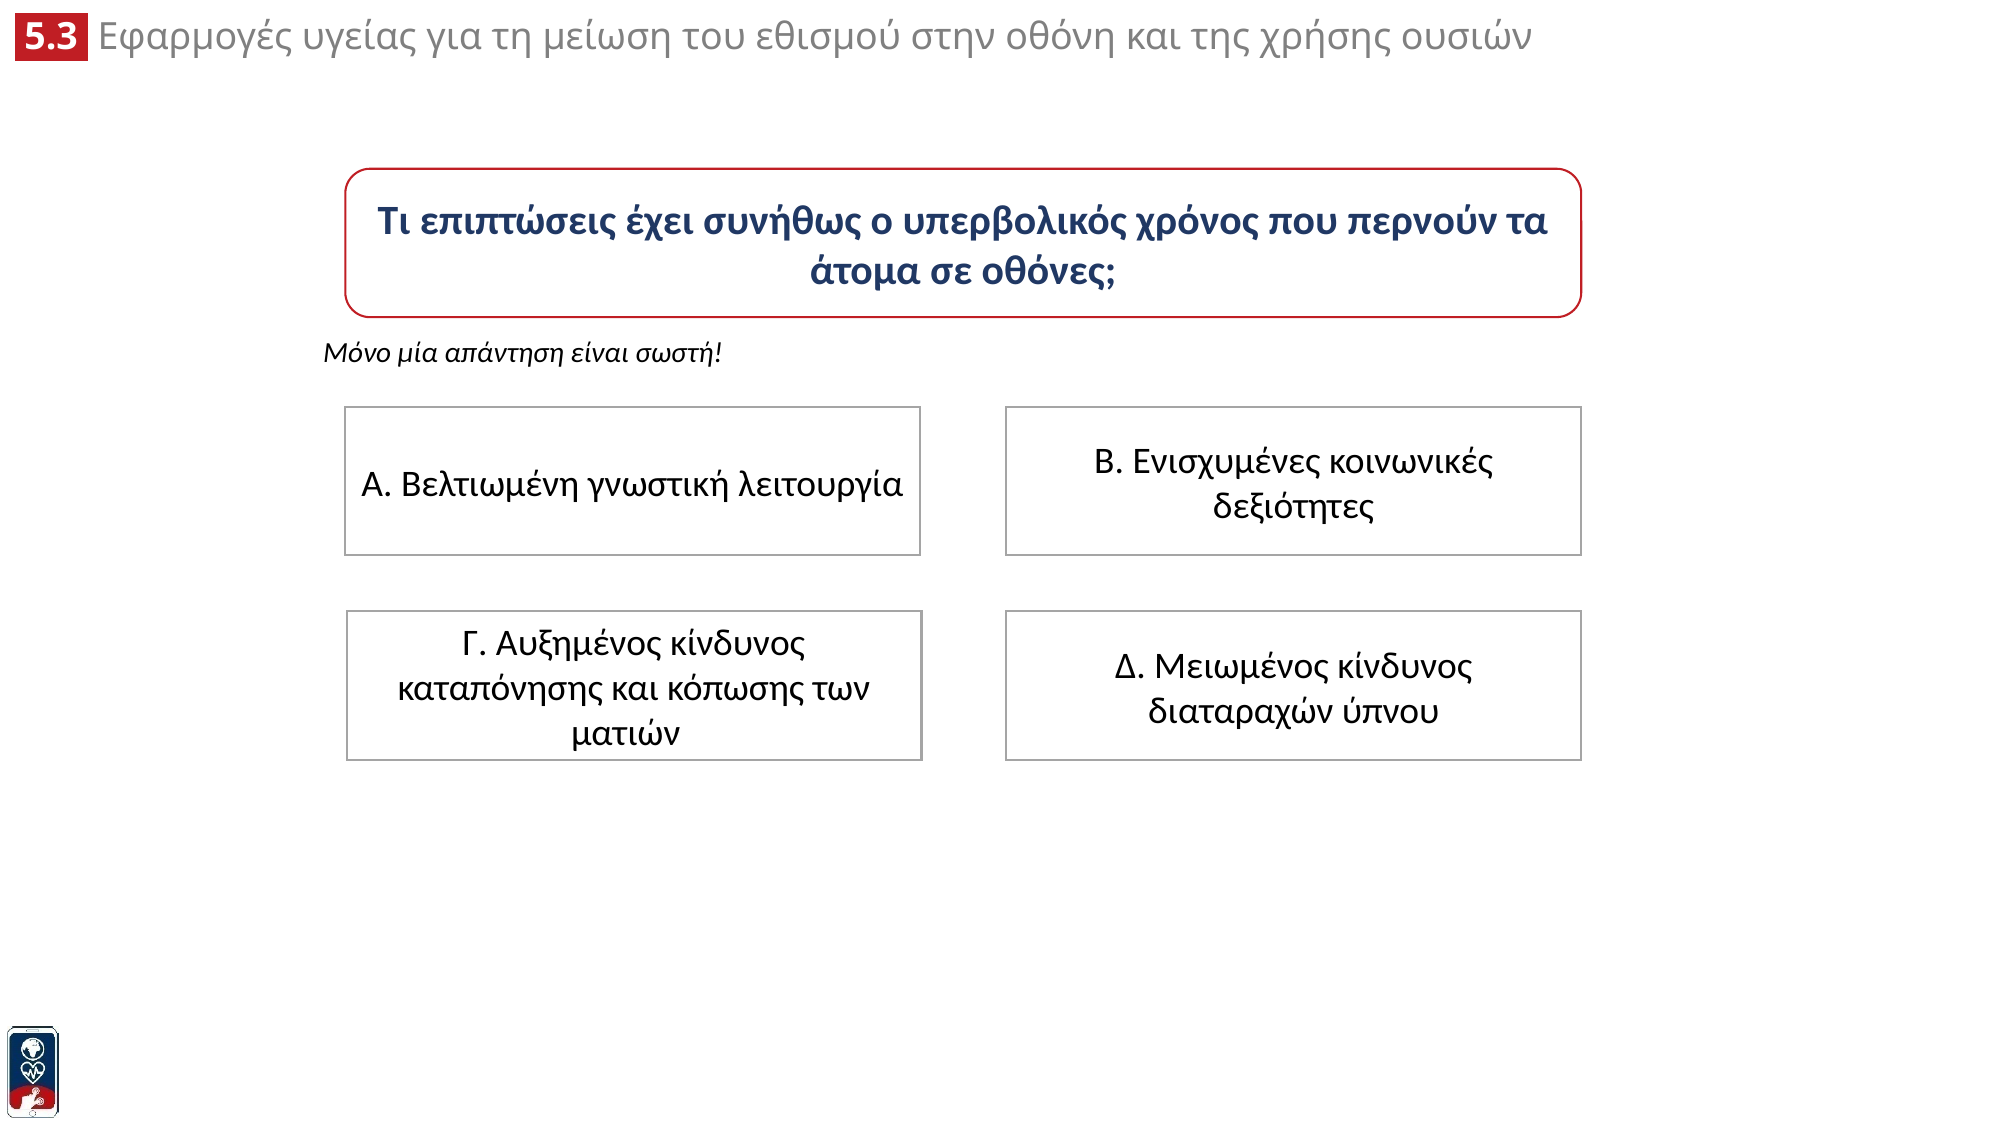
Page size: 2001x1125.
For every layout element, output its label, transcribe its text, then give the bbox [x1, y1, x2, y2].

picture [7, 1026, 59, 1118]
text_box Τι επιπτώσεις έχει συνήθως ο υπερβολικός χρόνος που περνούν τα άτομα σε οθόνες; [344, 167, 1583, 319]
text_box Δ. Μειωμένος κίνδυνος διαταραχών ύπνου [1005, 610, 1582, 761]
text_box B. Ενισχυμένες κοινωνικές δεξιότητες [1005, 406, 1582, 556]
text_box Μόνο μία απάντηση είναι σωστή! [308, 325, 738, 376]
text_box Α. Βελτιωμένη γνωστική λειτουργία [344, 406, 921, 556]
text_box Γ. Αυξημένος κίνδυνος καταπόνησης και κόπωσης των ματιών [346, 610, 923, 761]
